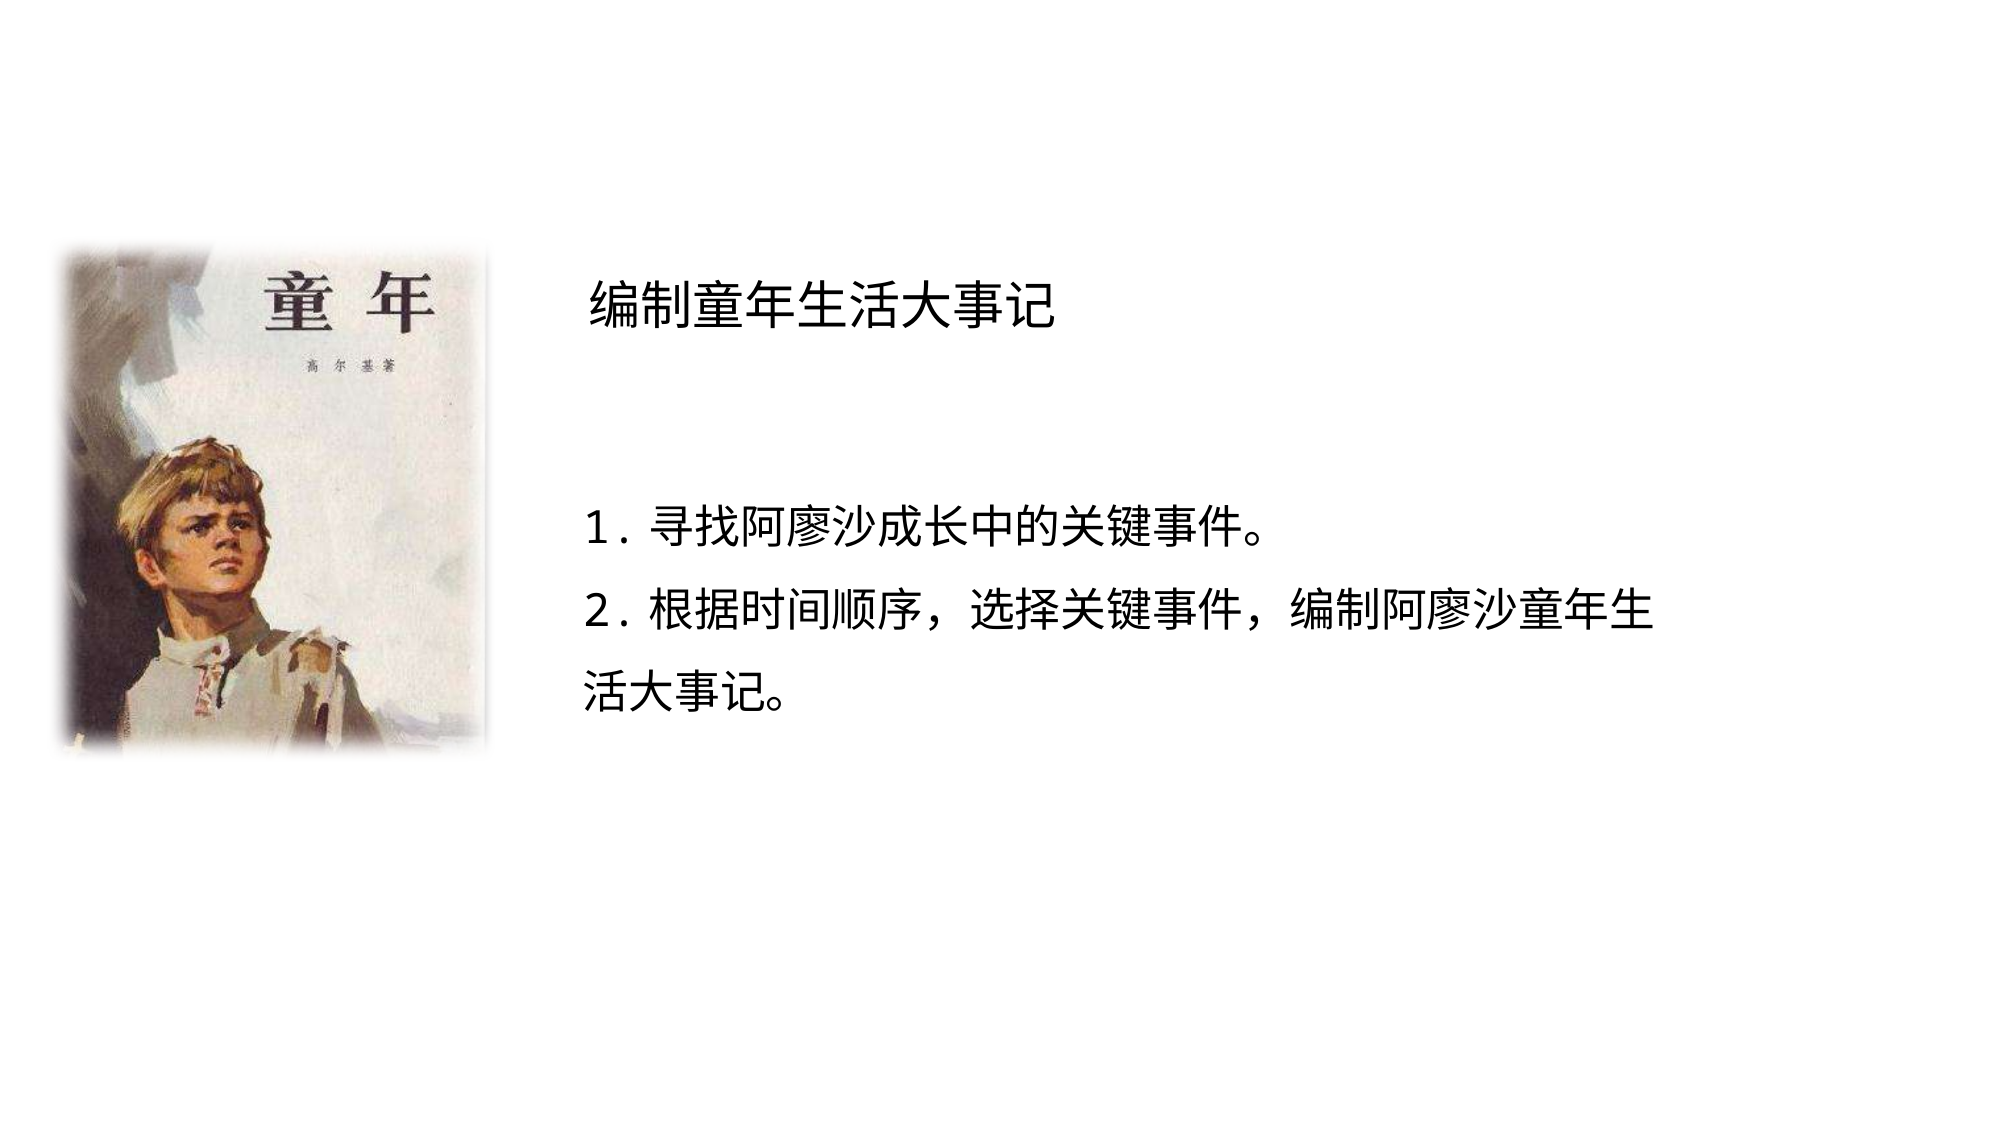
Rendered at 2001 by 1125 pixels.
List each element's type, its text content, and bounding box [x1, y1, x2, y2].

picture [47, 236, 495, 762]
text_box 编制童年生活大事记 [574, 264, 1072, 342]
text_box 1.寻找阿廖沙成长中的关键事件。 2.根据时间顺序，选择关键事件，编制阿廖沙童年生活大事记。 [568, 462, 1712, 725]
